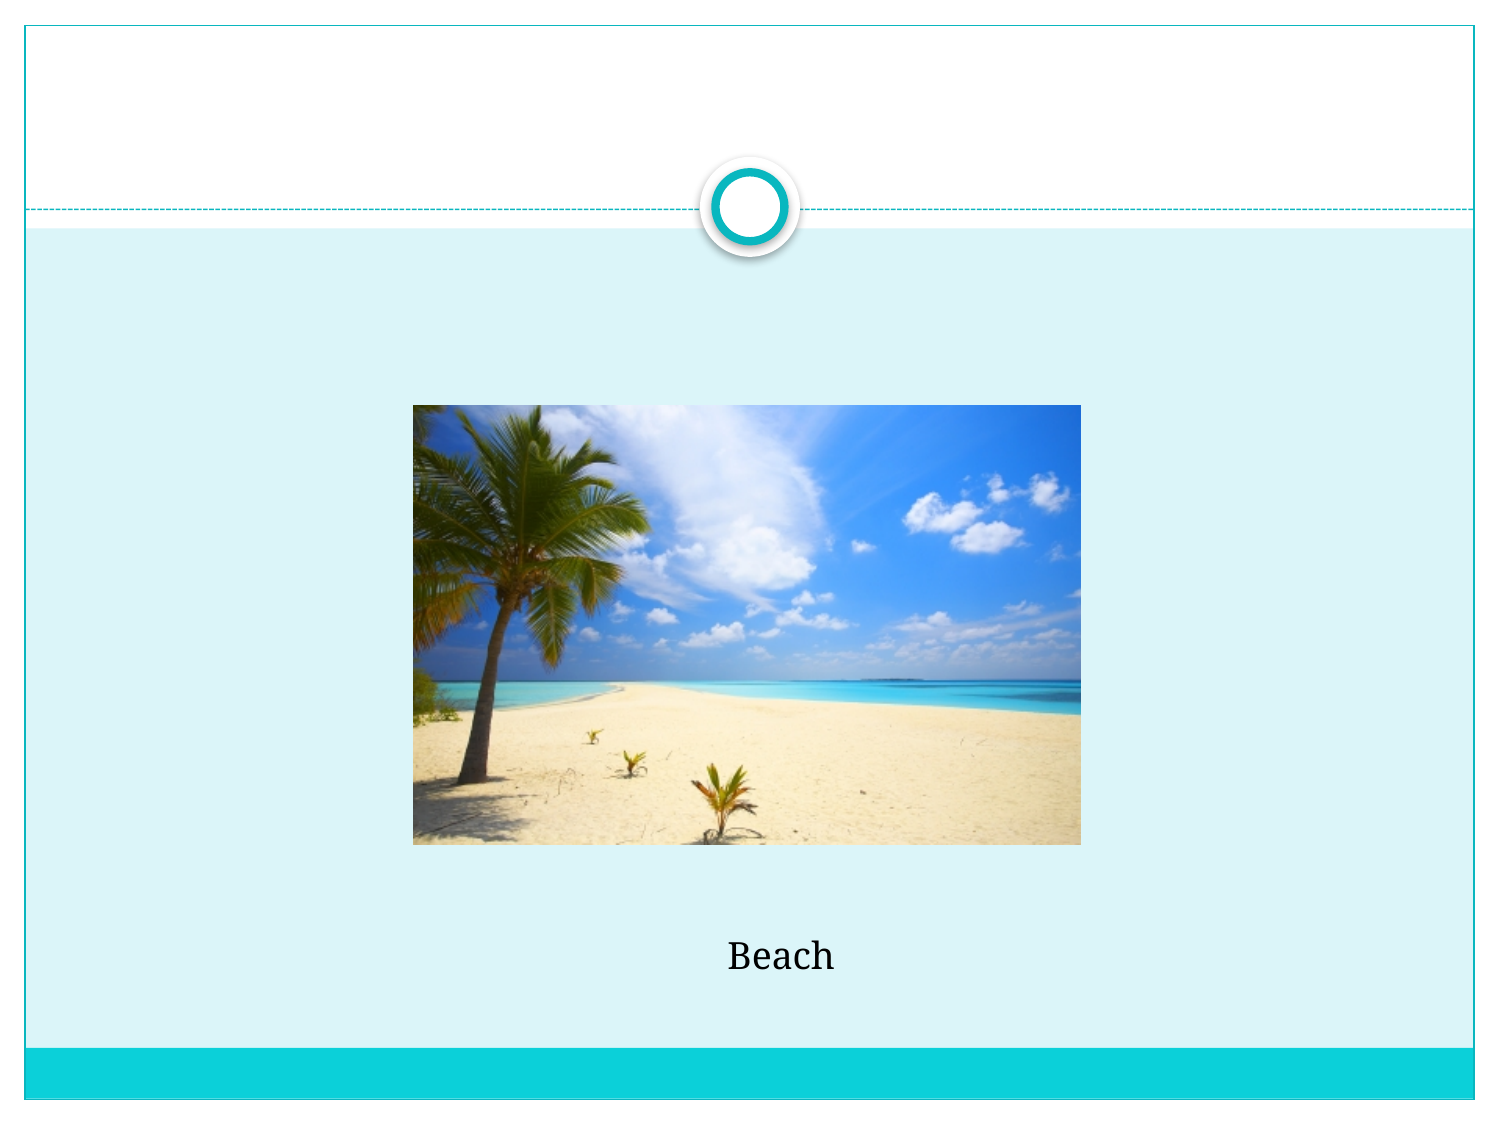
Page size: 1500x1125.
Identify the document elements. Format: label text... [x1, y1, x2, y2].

text_box Beach [149, 924, 1413, 985]
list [413, 405, 1081, 846]
